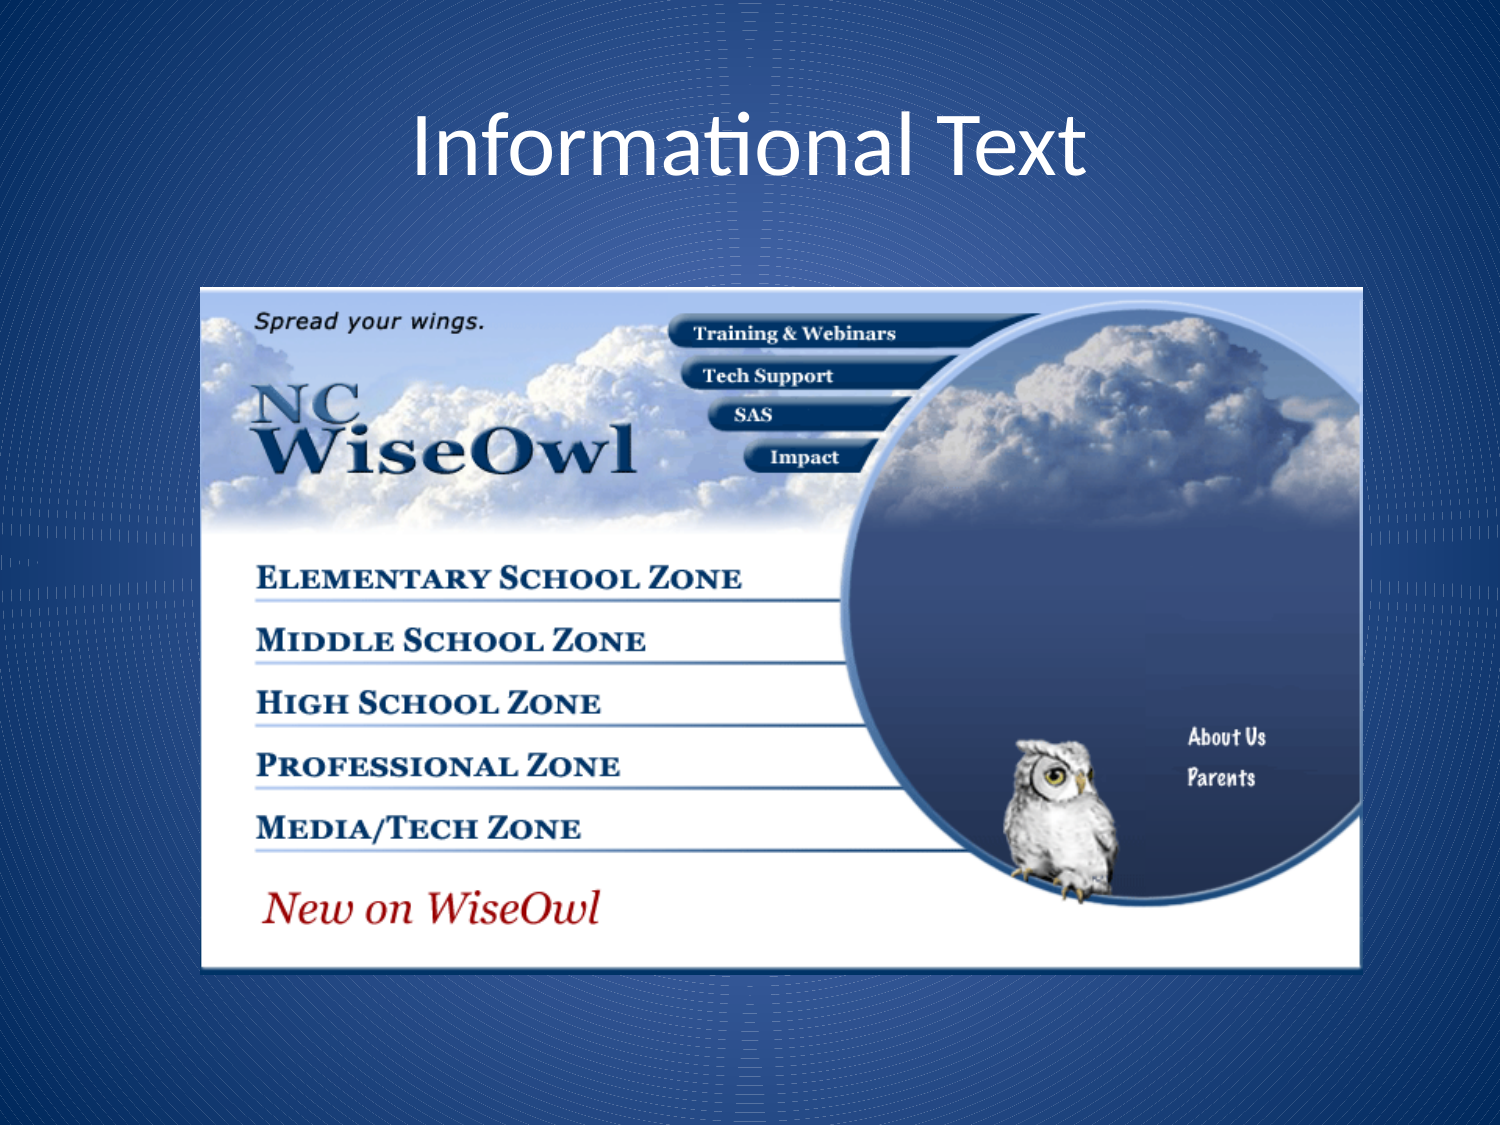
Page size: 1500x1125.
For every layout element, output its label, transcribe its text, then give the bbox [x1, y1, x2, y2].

title Informational Text [75, 45, 1425, 233]
picture [199, 287, 1363, 976]
